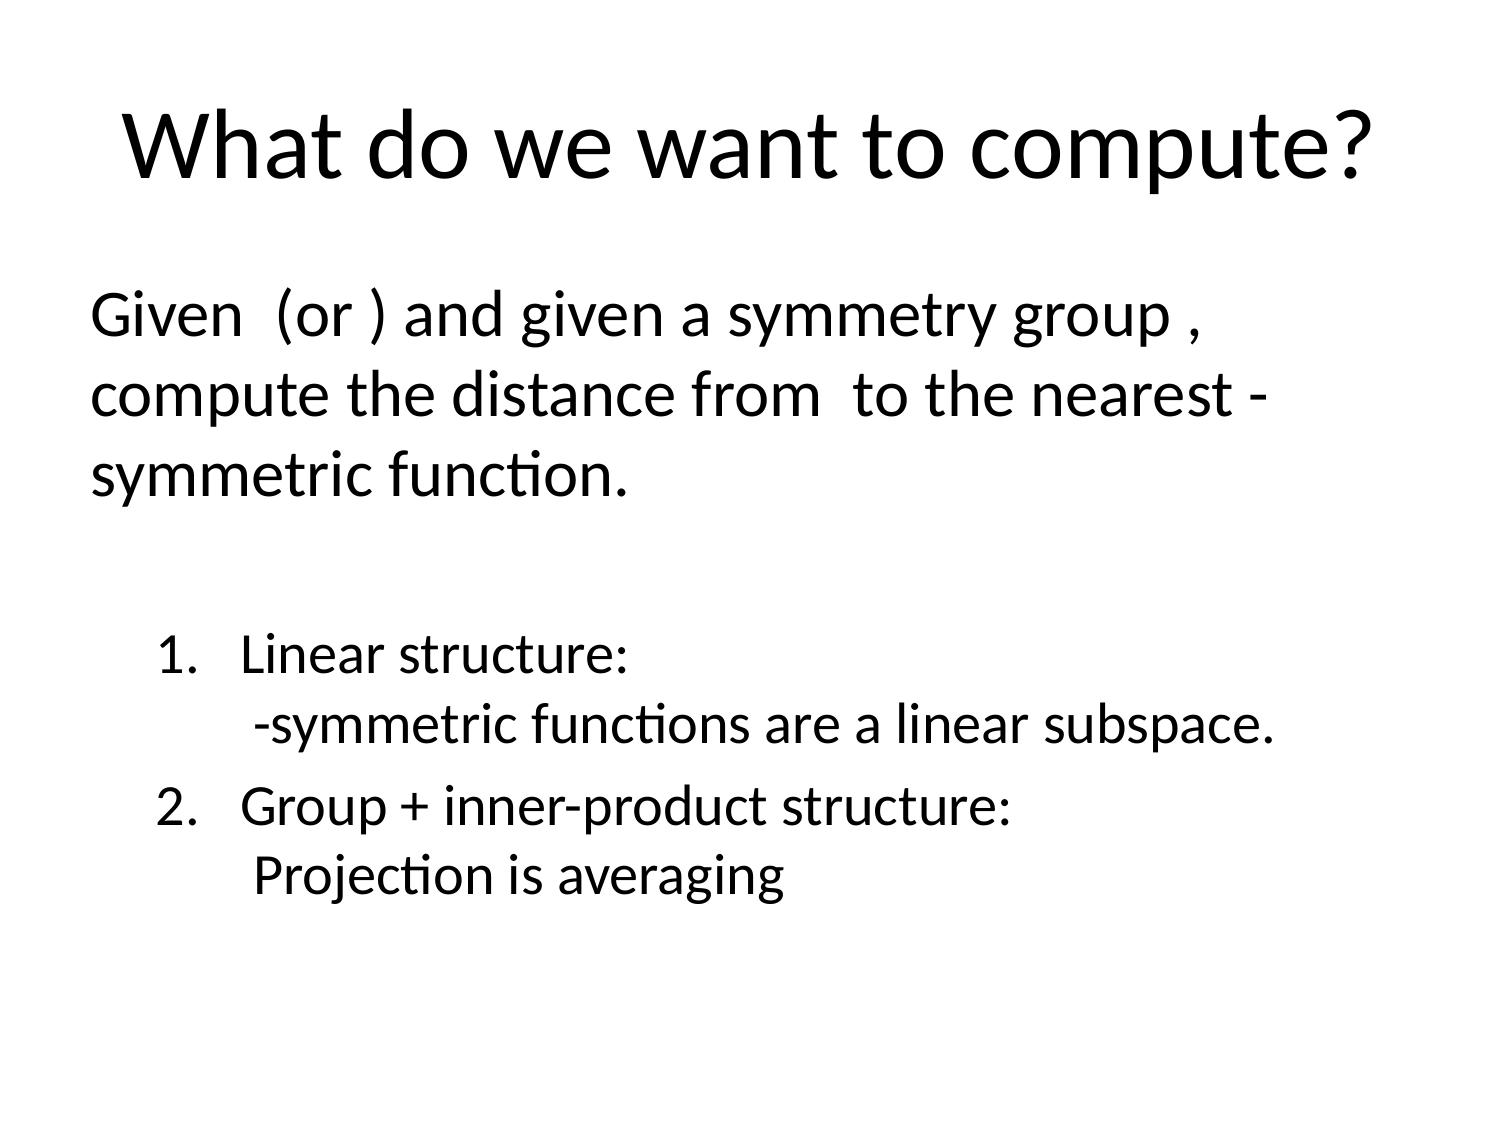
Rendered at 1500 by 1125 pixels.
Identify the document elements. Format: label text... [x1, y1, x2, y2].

title What do we want to compute? [75, 45, 1425, 233]
